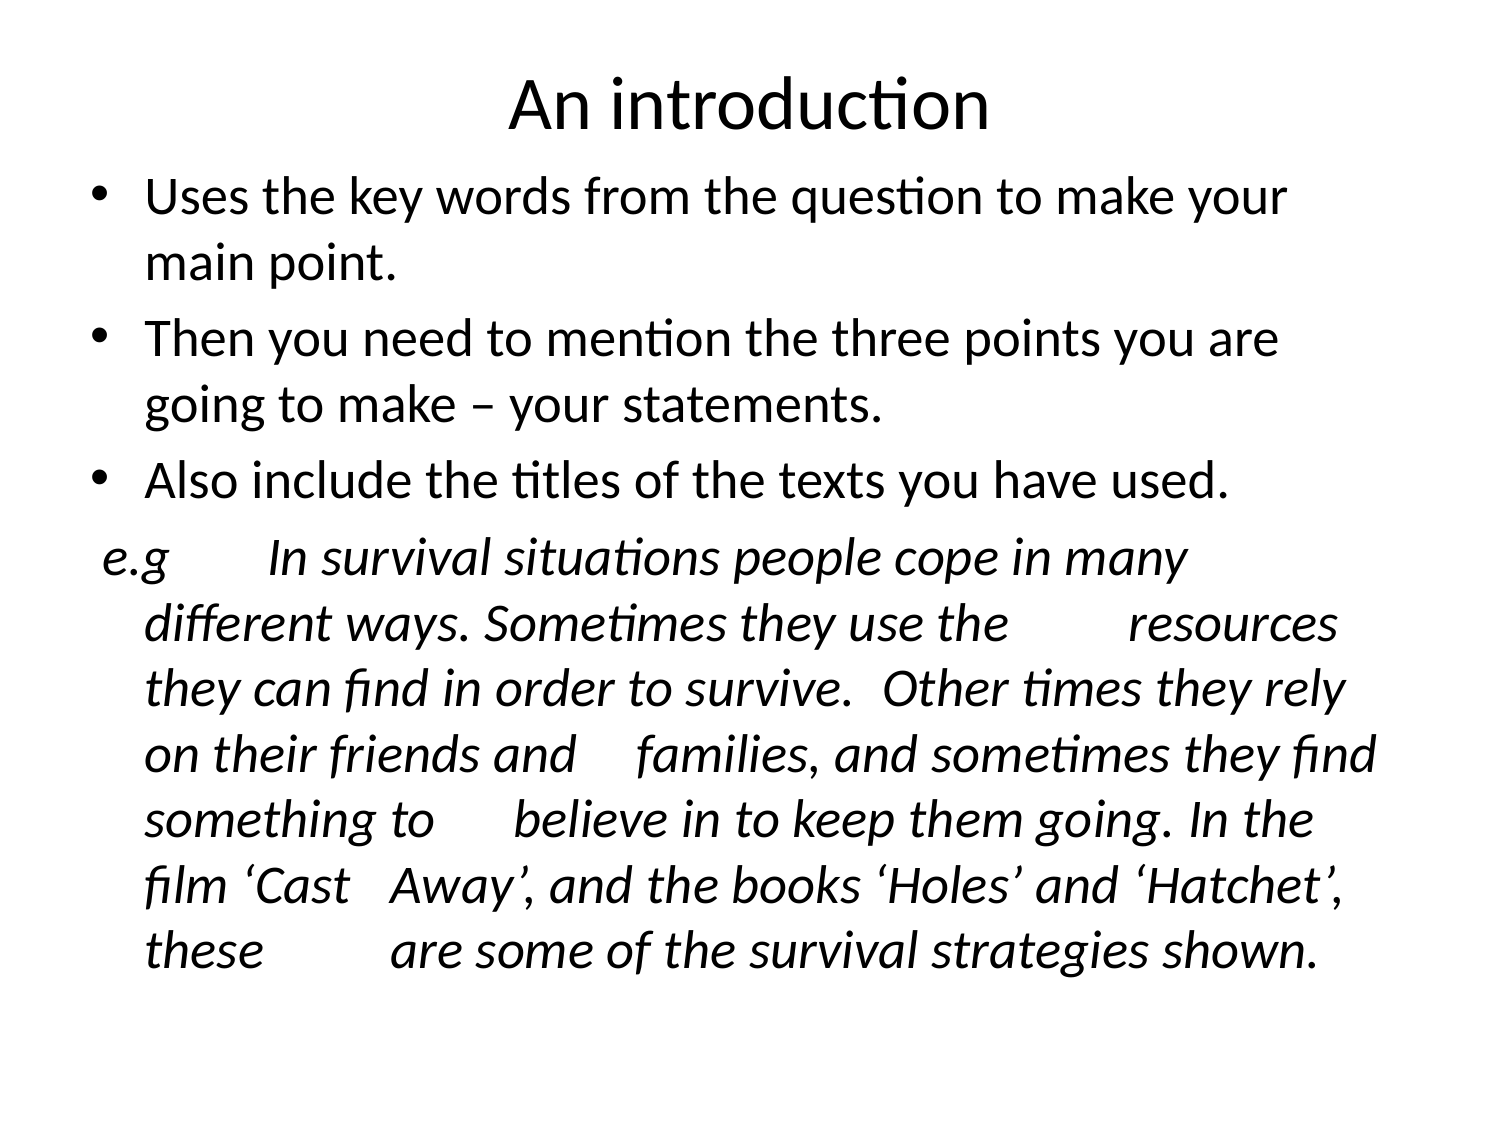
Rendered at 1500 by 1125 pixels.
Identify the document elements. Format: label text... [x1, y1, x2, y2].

title An introduction [75, 45, 1425, 152]
list Uses the key words from the question to make your main point. Then you need to mention the three points you are going to make – your statements. Also include the titles of the texts you have used. e.g In survival situations people cope in many different ways. Sometimes they use the resources they can find in order to survive. Other times they rely on their friends and families, and sometimes they find something to believe in to keep them going. In the film ‘Cast Away’, and the books ‘Holes’ and ‘Hatchet’, these are some of the survival strategies shown. [75, 152, 1425, 1005]
